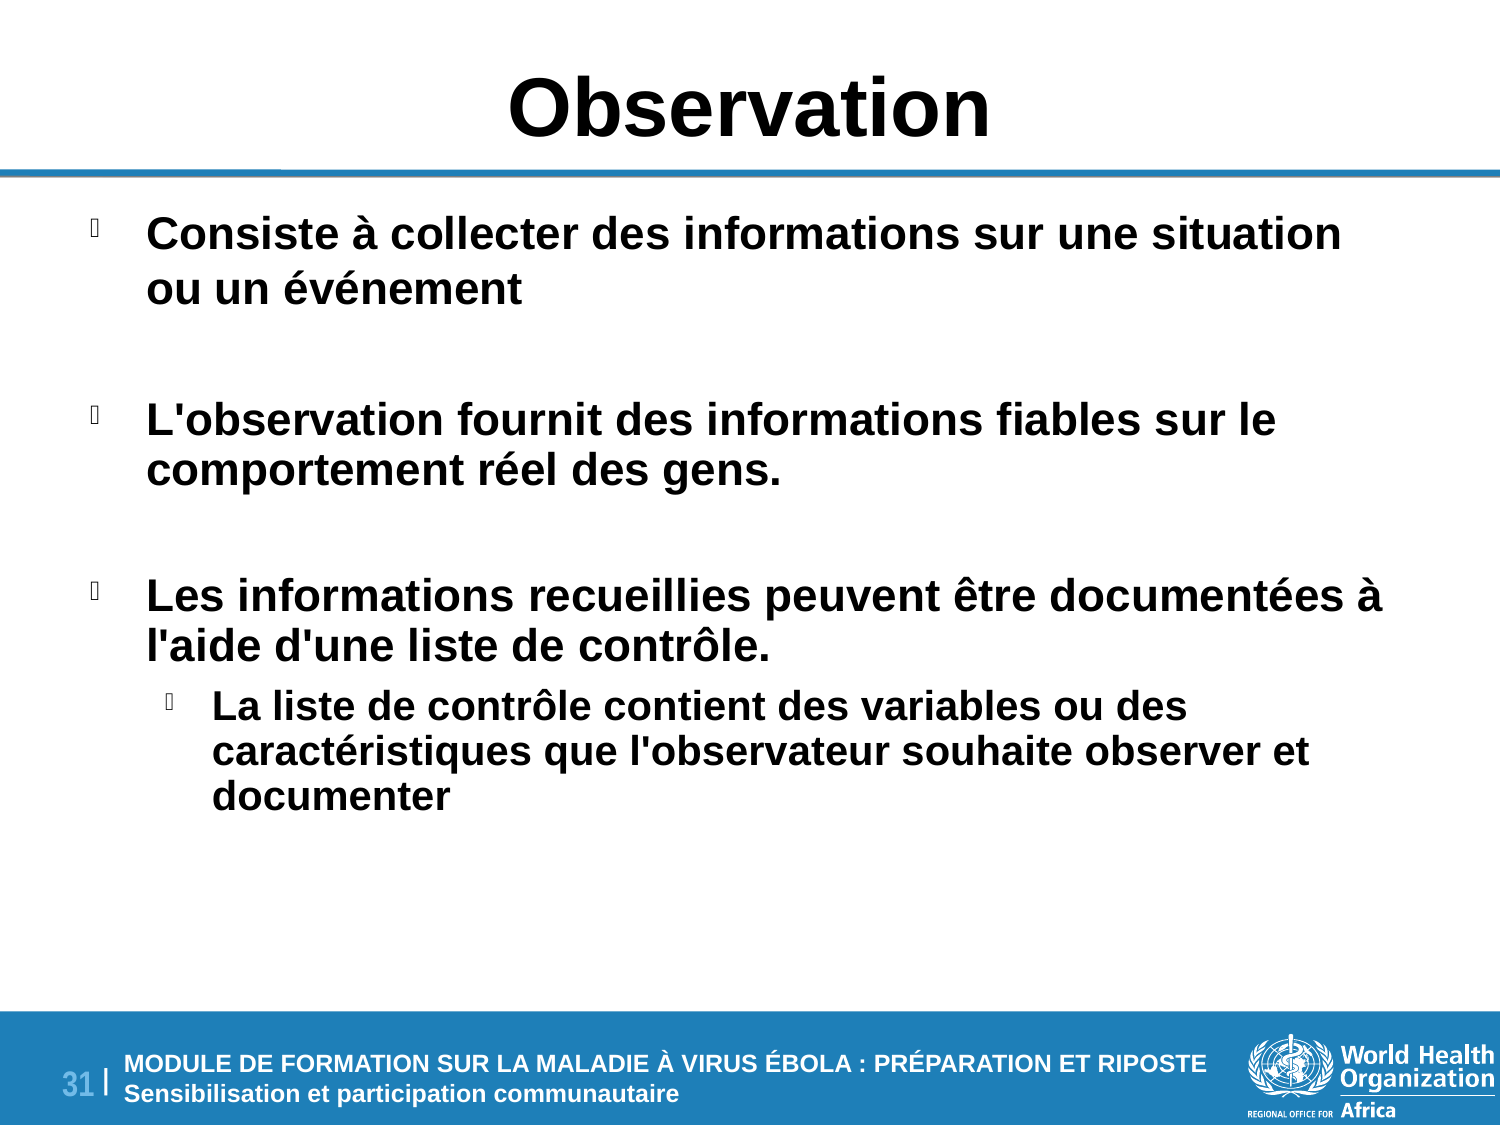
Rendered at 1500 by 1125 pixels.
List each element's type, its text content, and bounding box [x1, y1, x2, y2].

title Observation [75, 45, 1425, 161]
list Consiste à collecter des informations sur une situation ou un événement L'observation fournit des informations fiables sur le comportement réel des gens. Les informations recueillies peuvent être documentées à l'aide d'une liste de contrôle. La liste de contrôle contient des variables ou des caractéristiques que l'observateur souhaite observer et documenter [75, 196, 1425, 1005]
